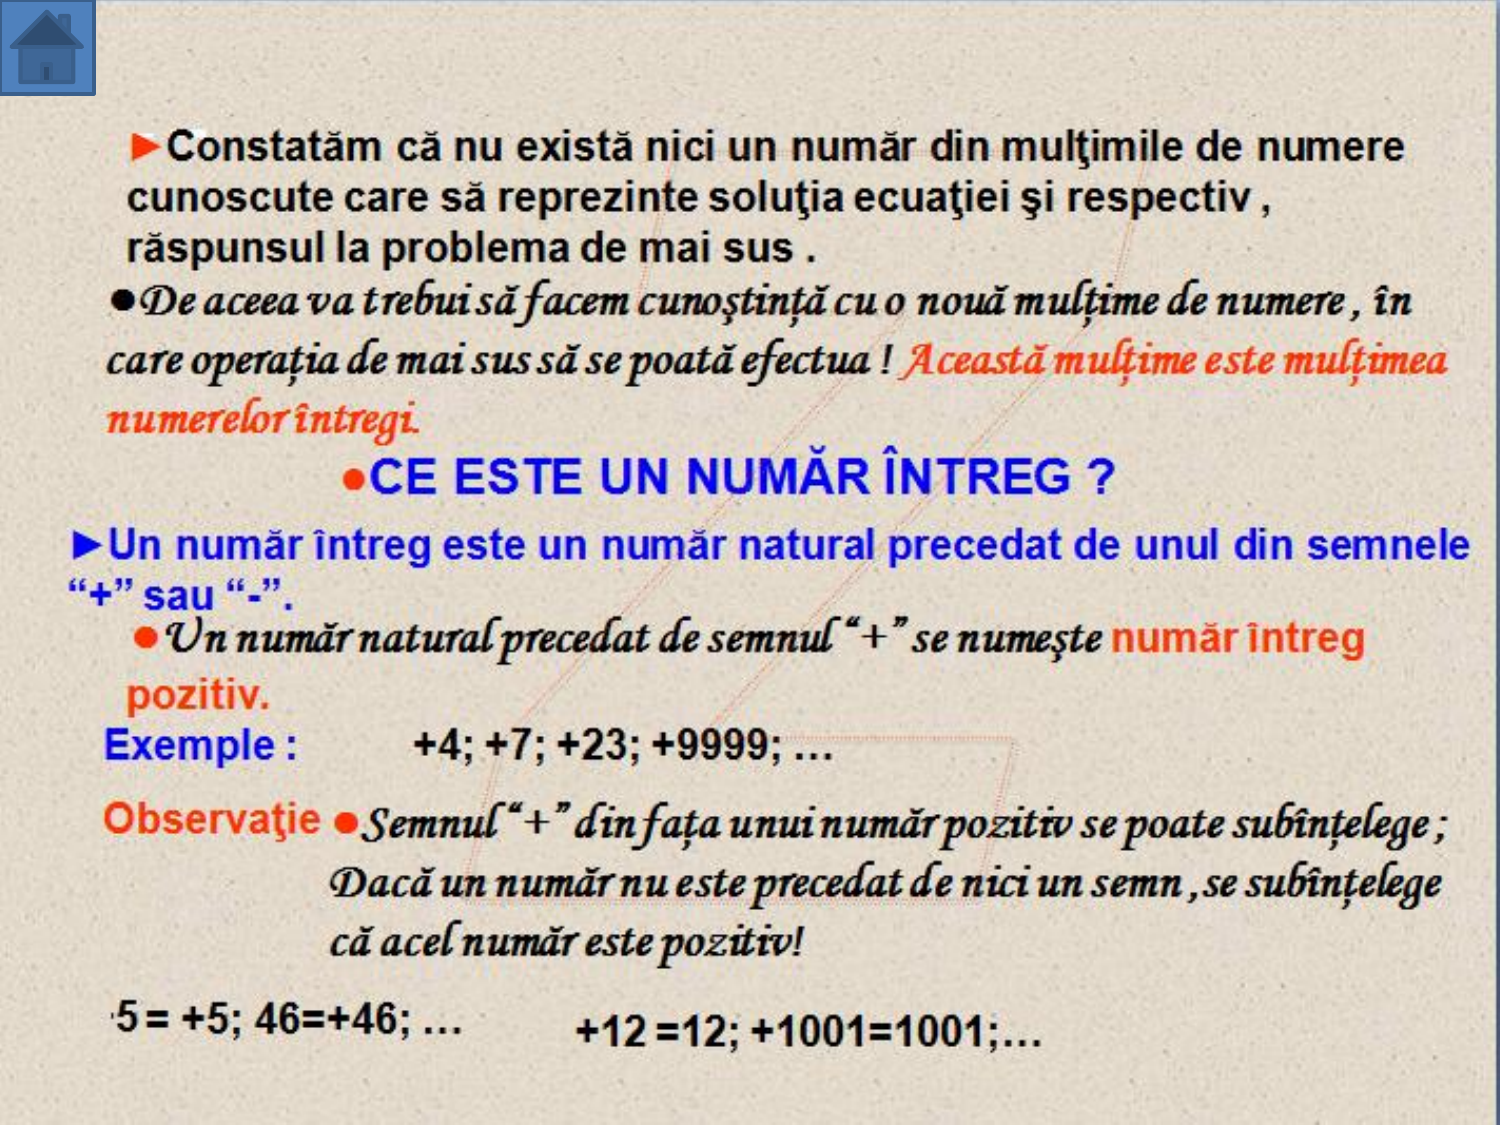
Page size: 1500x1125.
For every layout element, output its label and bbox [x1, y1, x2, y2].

text_box [0, 0, 96, 96]
picture [0, 0, 1500, 1125]
